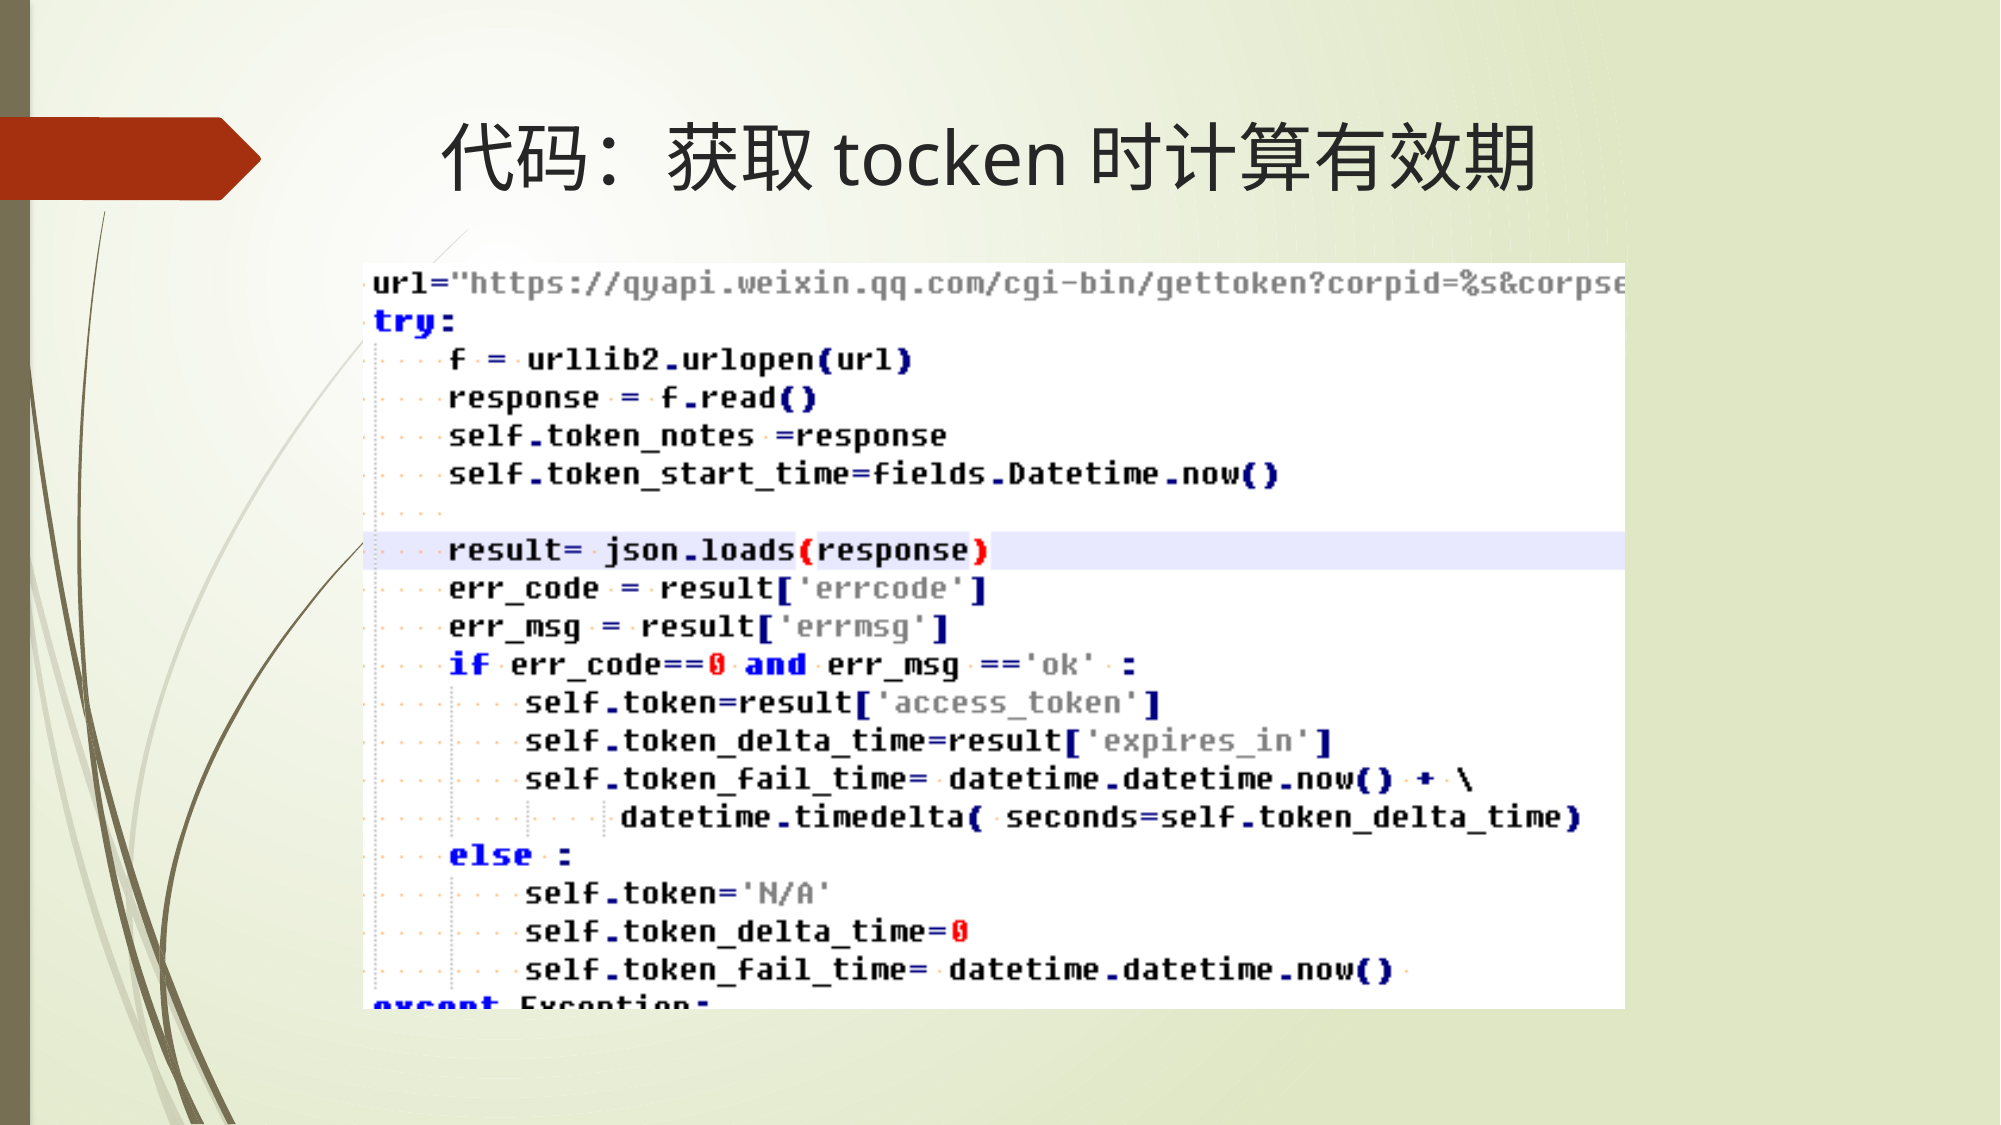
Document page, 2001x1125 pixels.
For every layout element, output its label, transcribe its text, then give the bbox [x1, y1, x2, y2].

picture [363, 263, 1625, 1009]
title 代码：获取tocken时计算有效期 [425, 102, 1888, 313]
